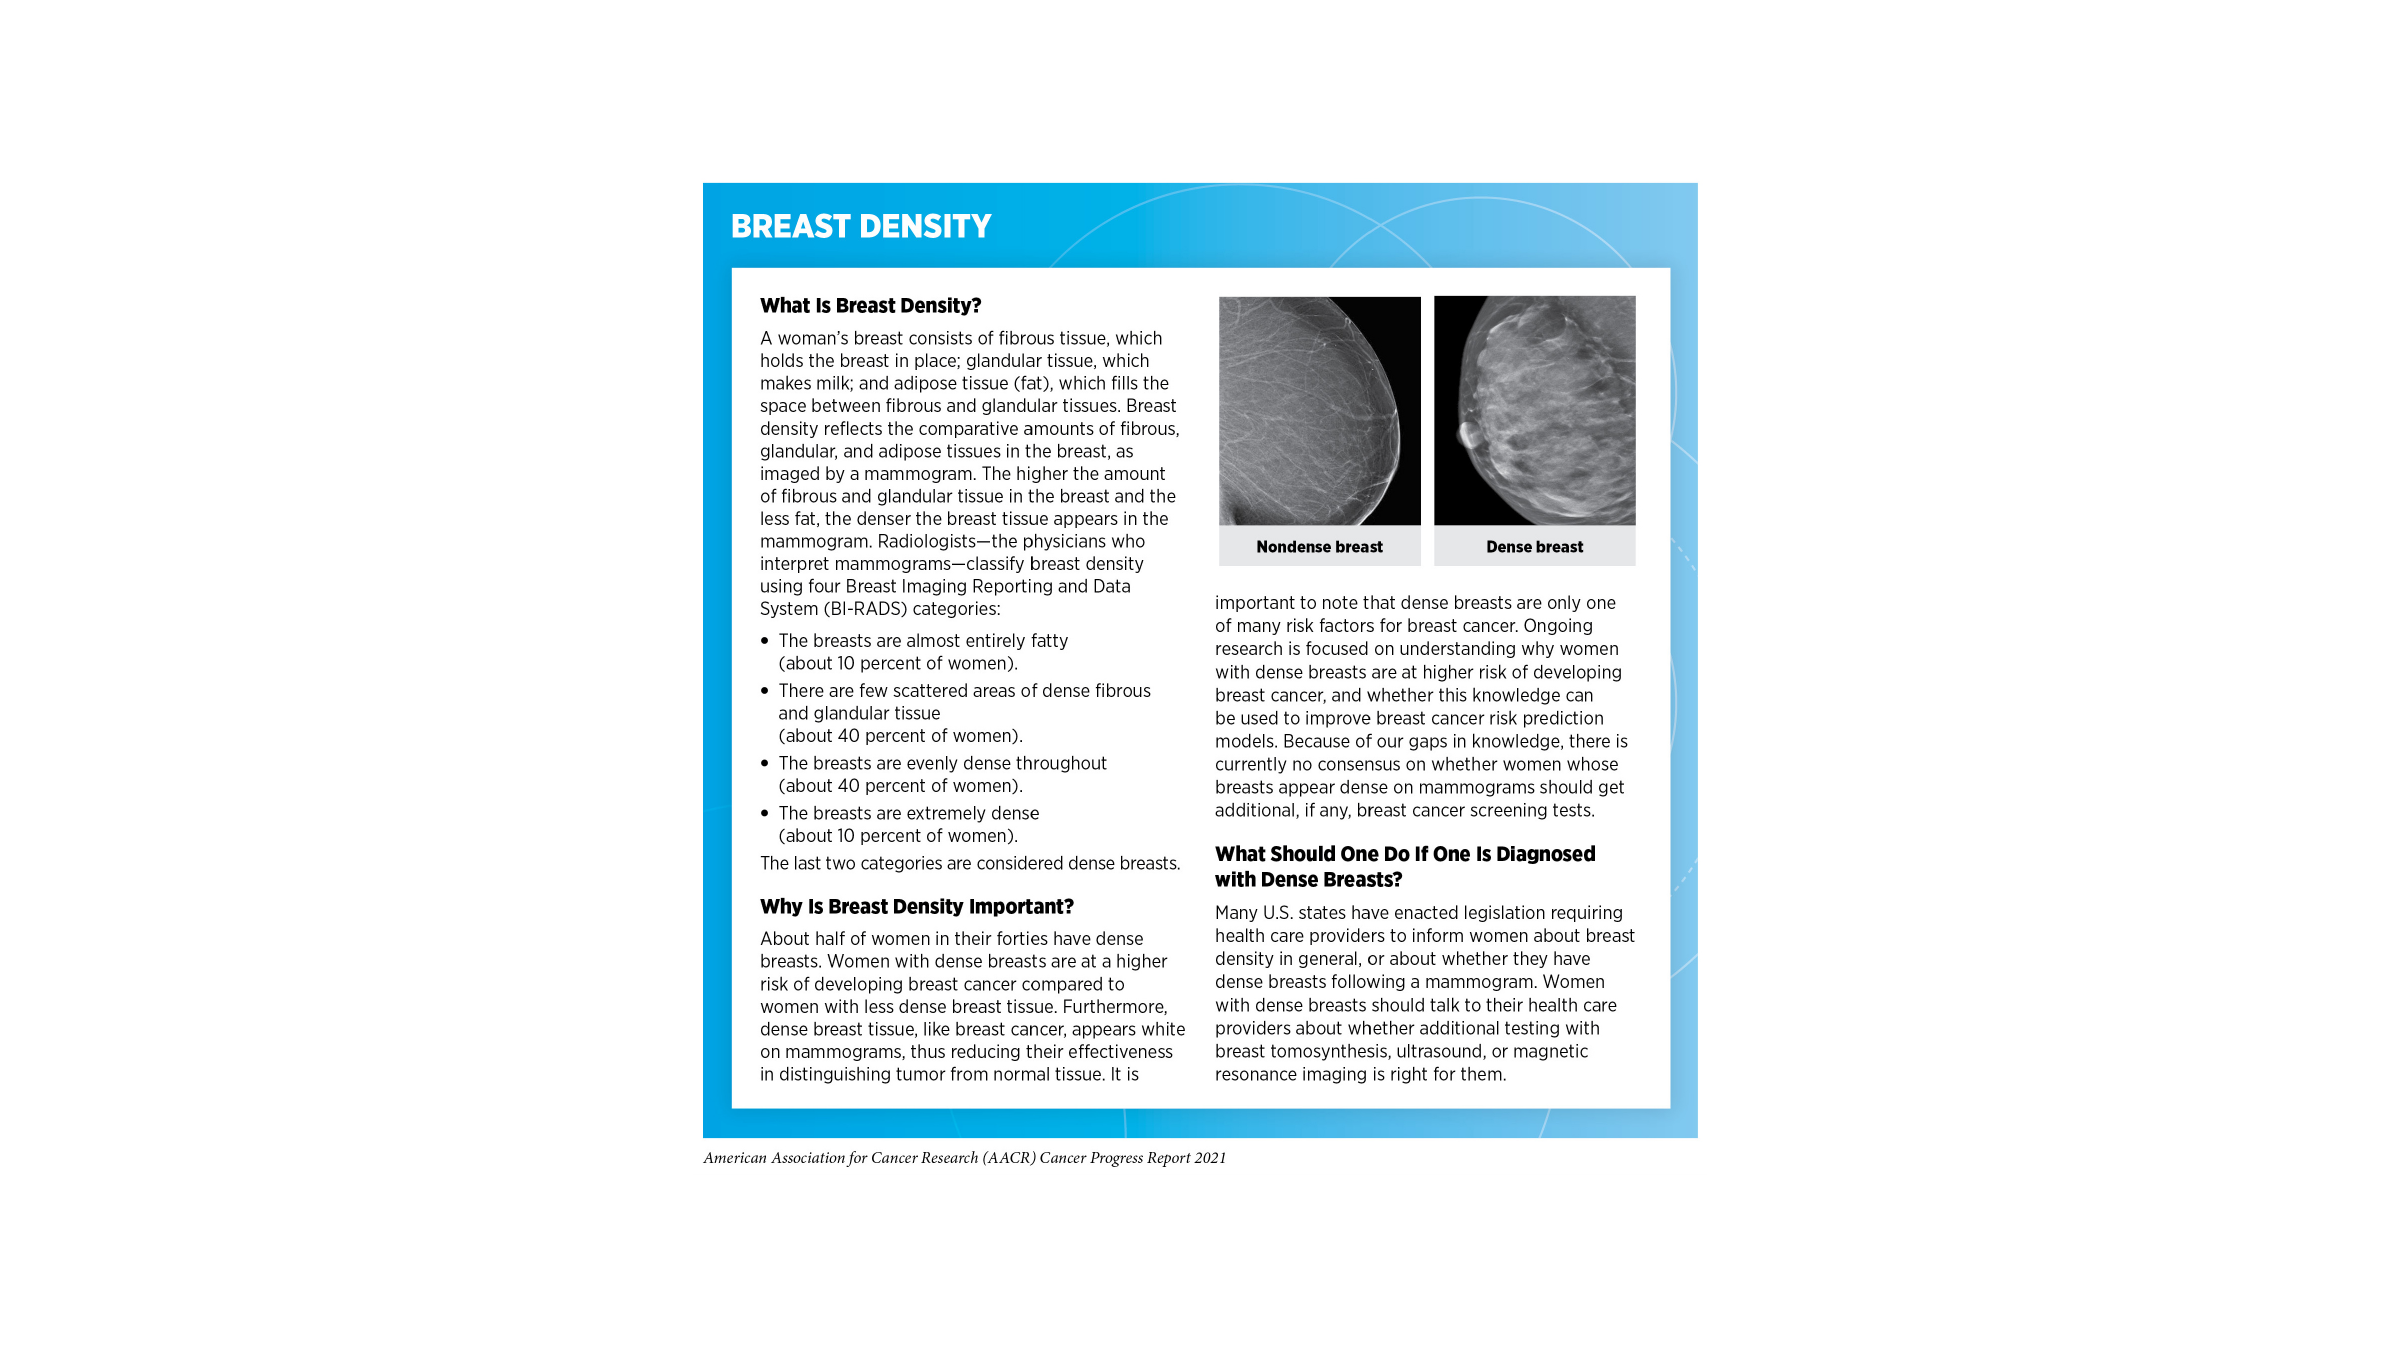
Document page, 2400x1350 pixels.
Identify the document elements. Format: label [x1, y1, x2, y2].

picture [693, 174, 1707, 1175]
